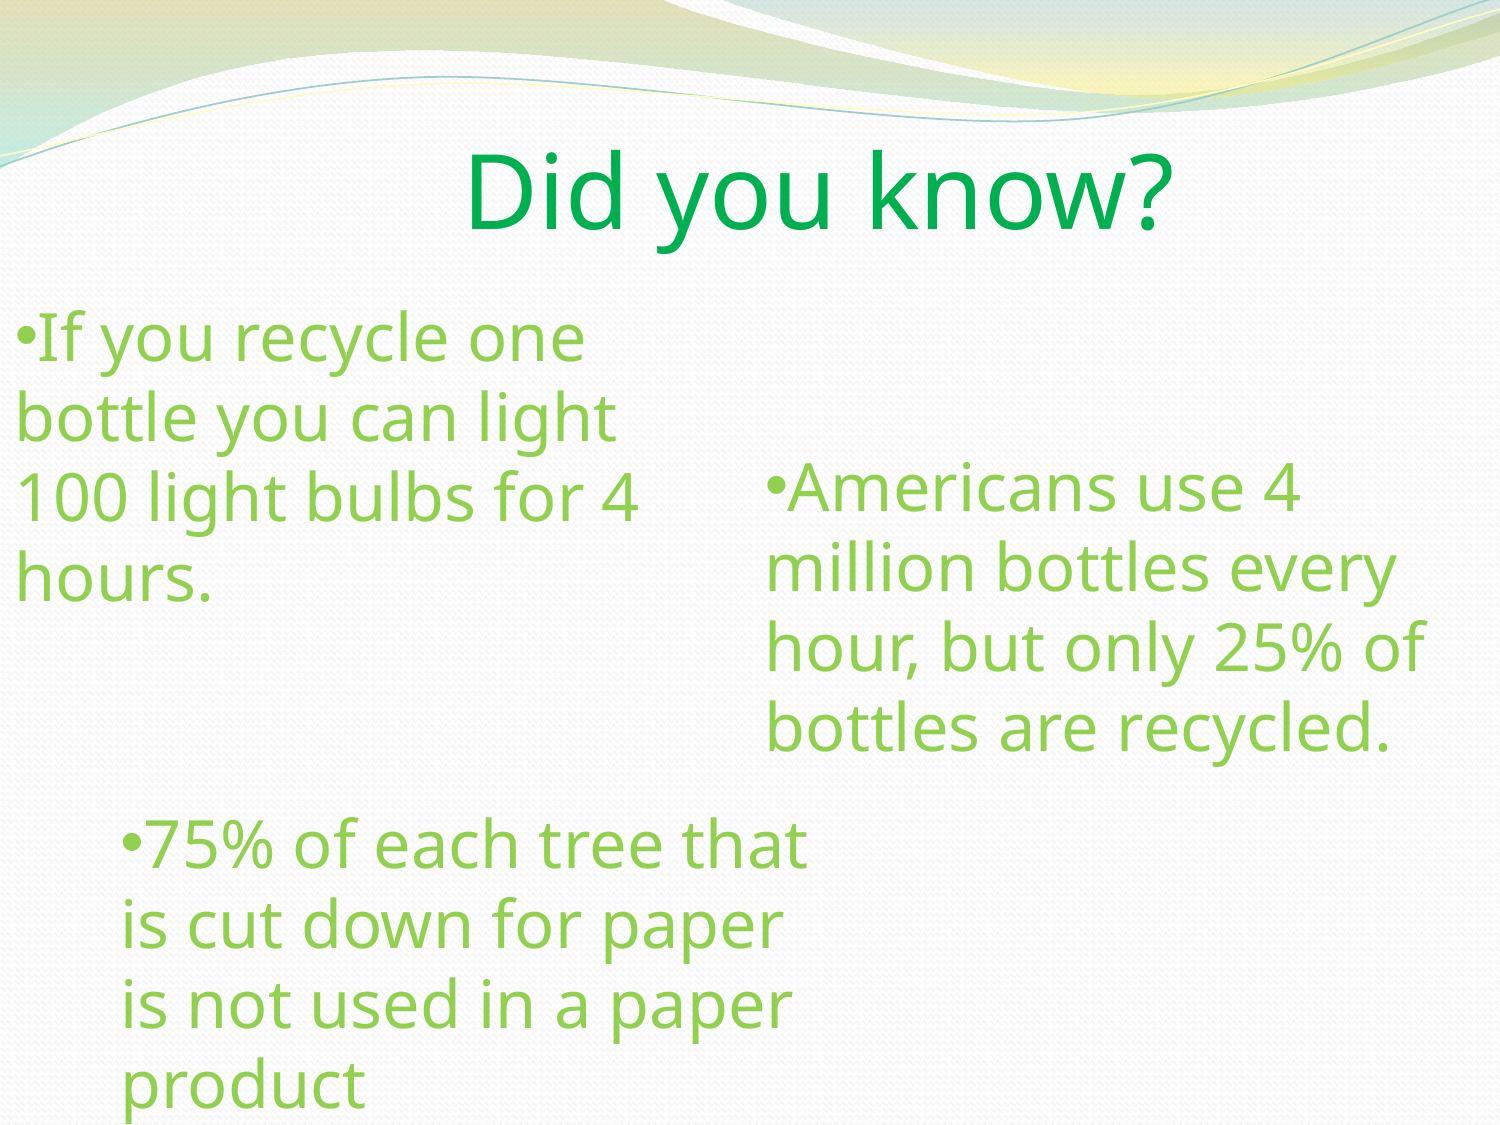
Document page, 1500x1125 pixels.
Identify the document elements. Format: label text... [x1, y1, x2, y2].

text_box 75% of each tree that is cut down for paper is not used in a paper product [105, 794, 856, 1125]
text_box If you recycle one bottle you can light 100 light bulbs for 4 hours. [0, 287, 738, 622]
text_box Americans use 4 million bottles every hour, but only 25% of bottles are recycled. [749, 437, 1500, 772]
title Did you know? [137, 62, 1500, 250]
